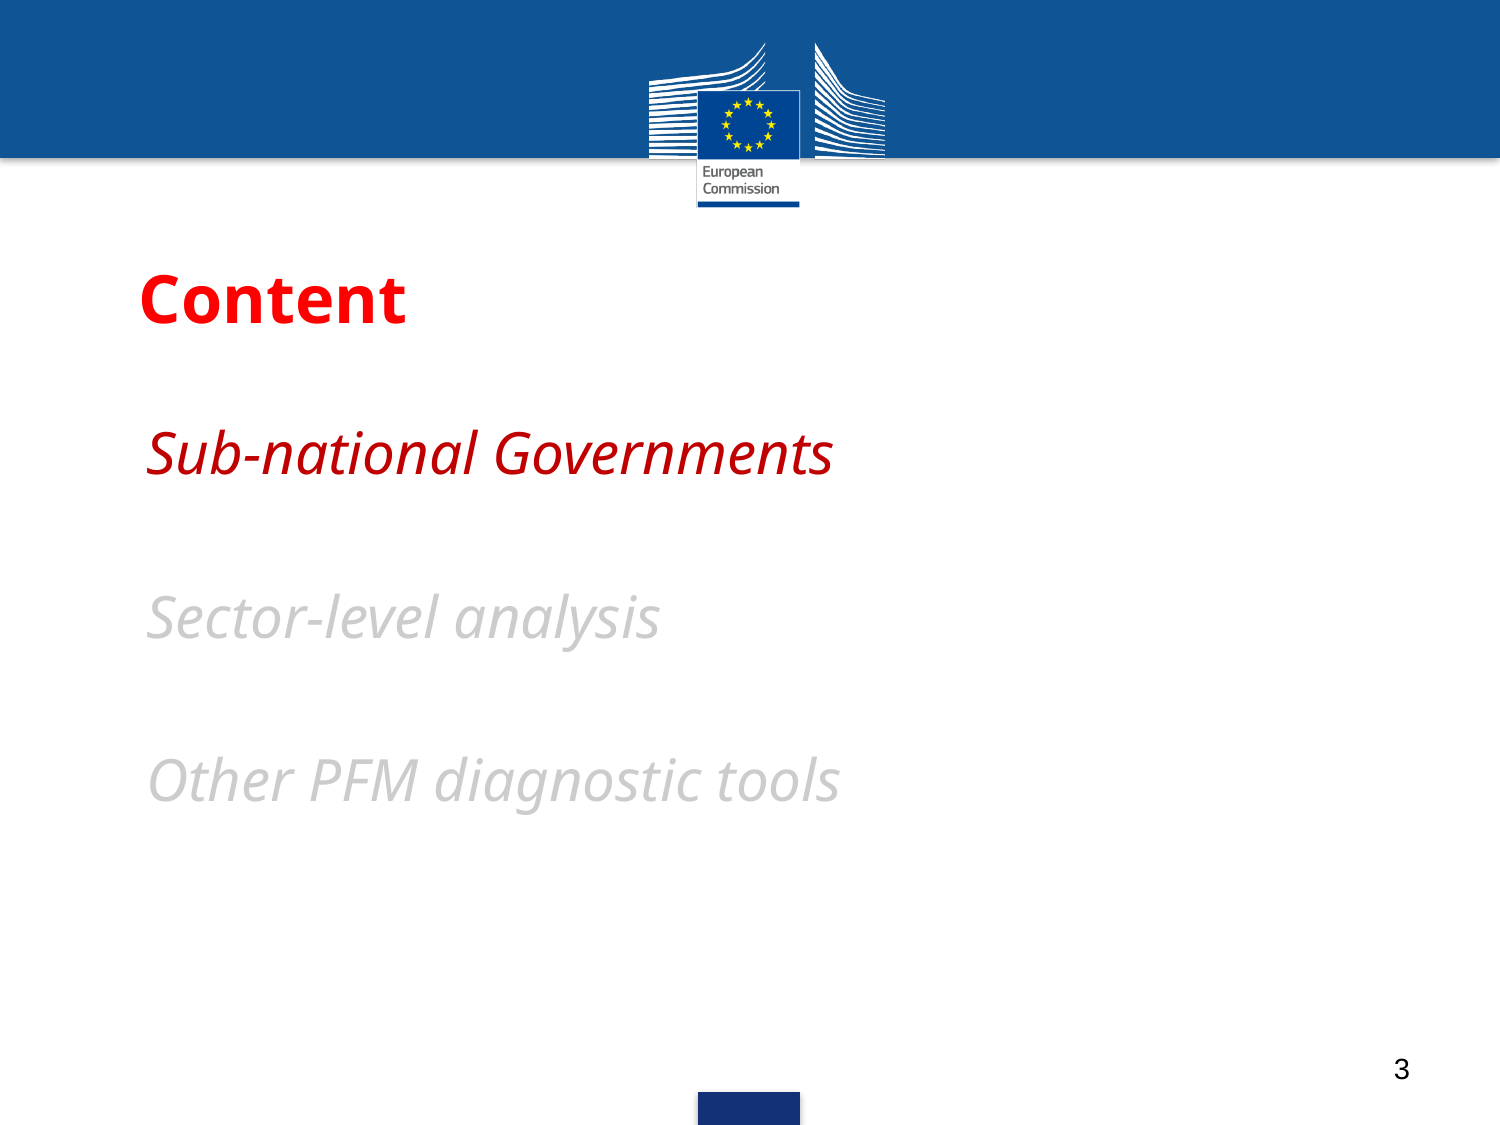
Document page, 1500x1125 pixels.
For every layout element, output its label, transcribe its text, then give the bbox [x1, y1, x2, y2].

picture [649, 42, 885, 208]
slide_number 3 [1074, 1042, 1426, 1103]
list Sub-national Governments Sector-level analysis Other PFM diagnostic tools [75, 408, 1425, 988]
title Content [64, 219, 1415, 374]
